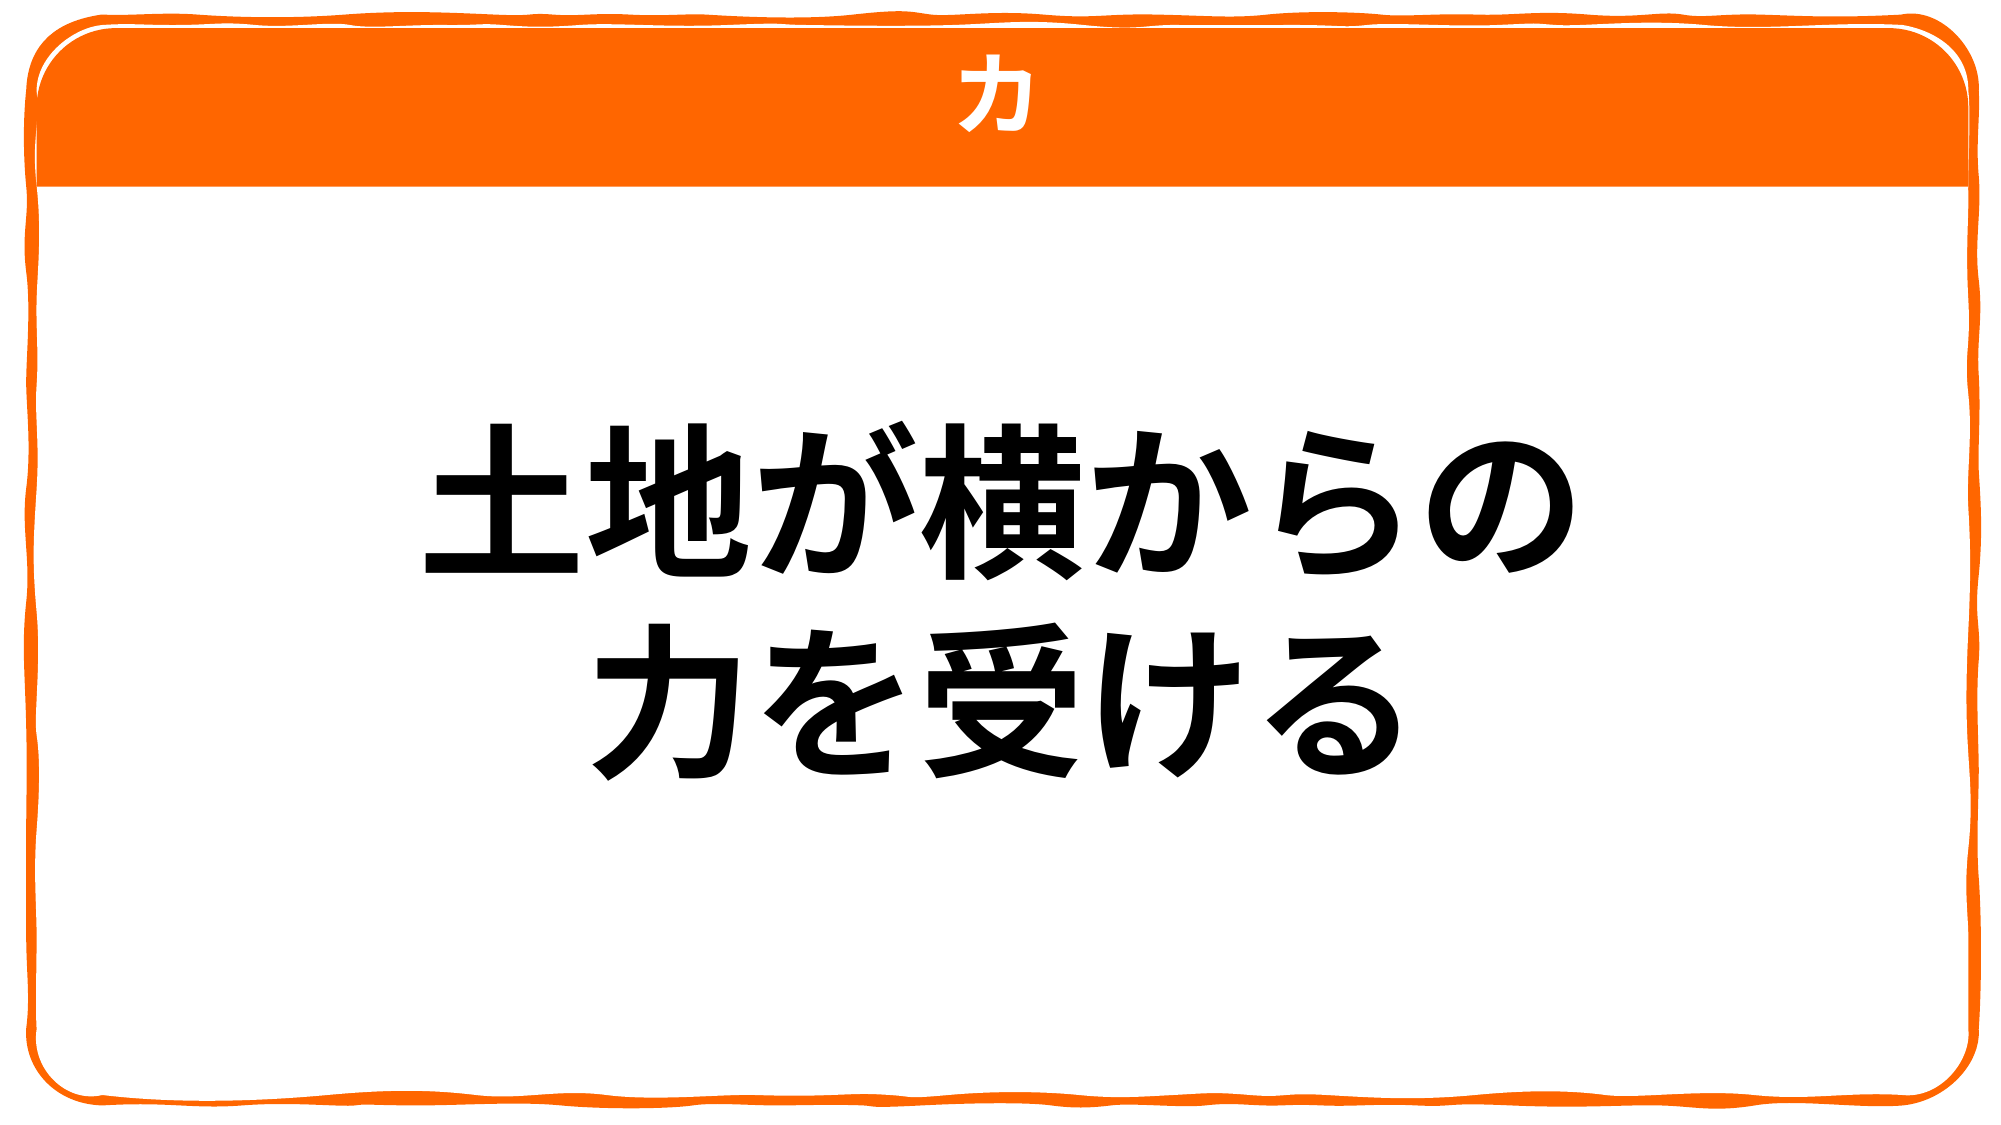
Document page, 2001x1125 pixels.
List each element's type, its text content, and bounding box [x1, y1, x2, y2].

text_box カ [600, 13, 1395, 24]
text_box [36, 24, 1969, 1096]
